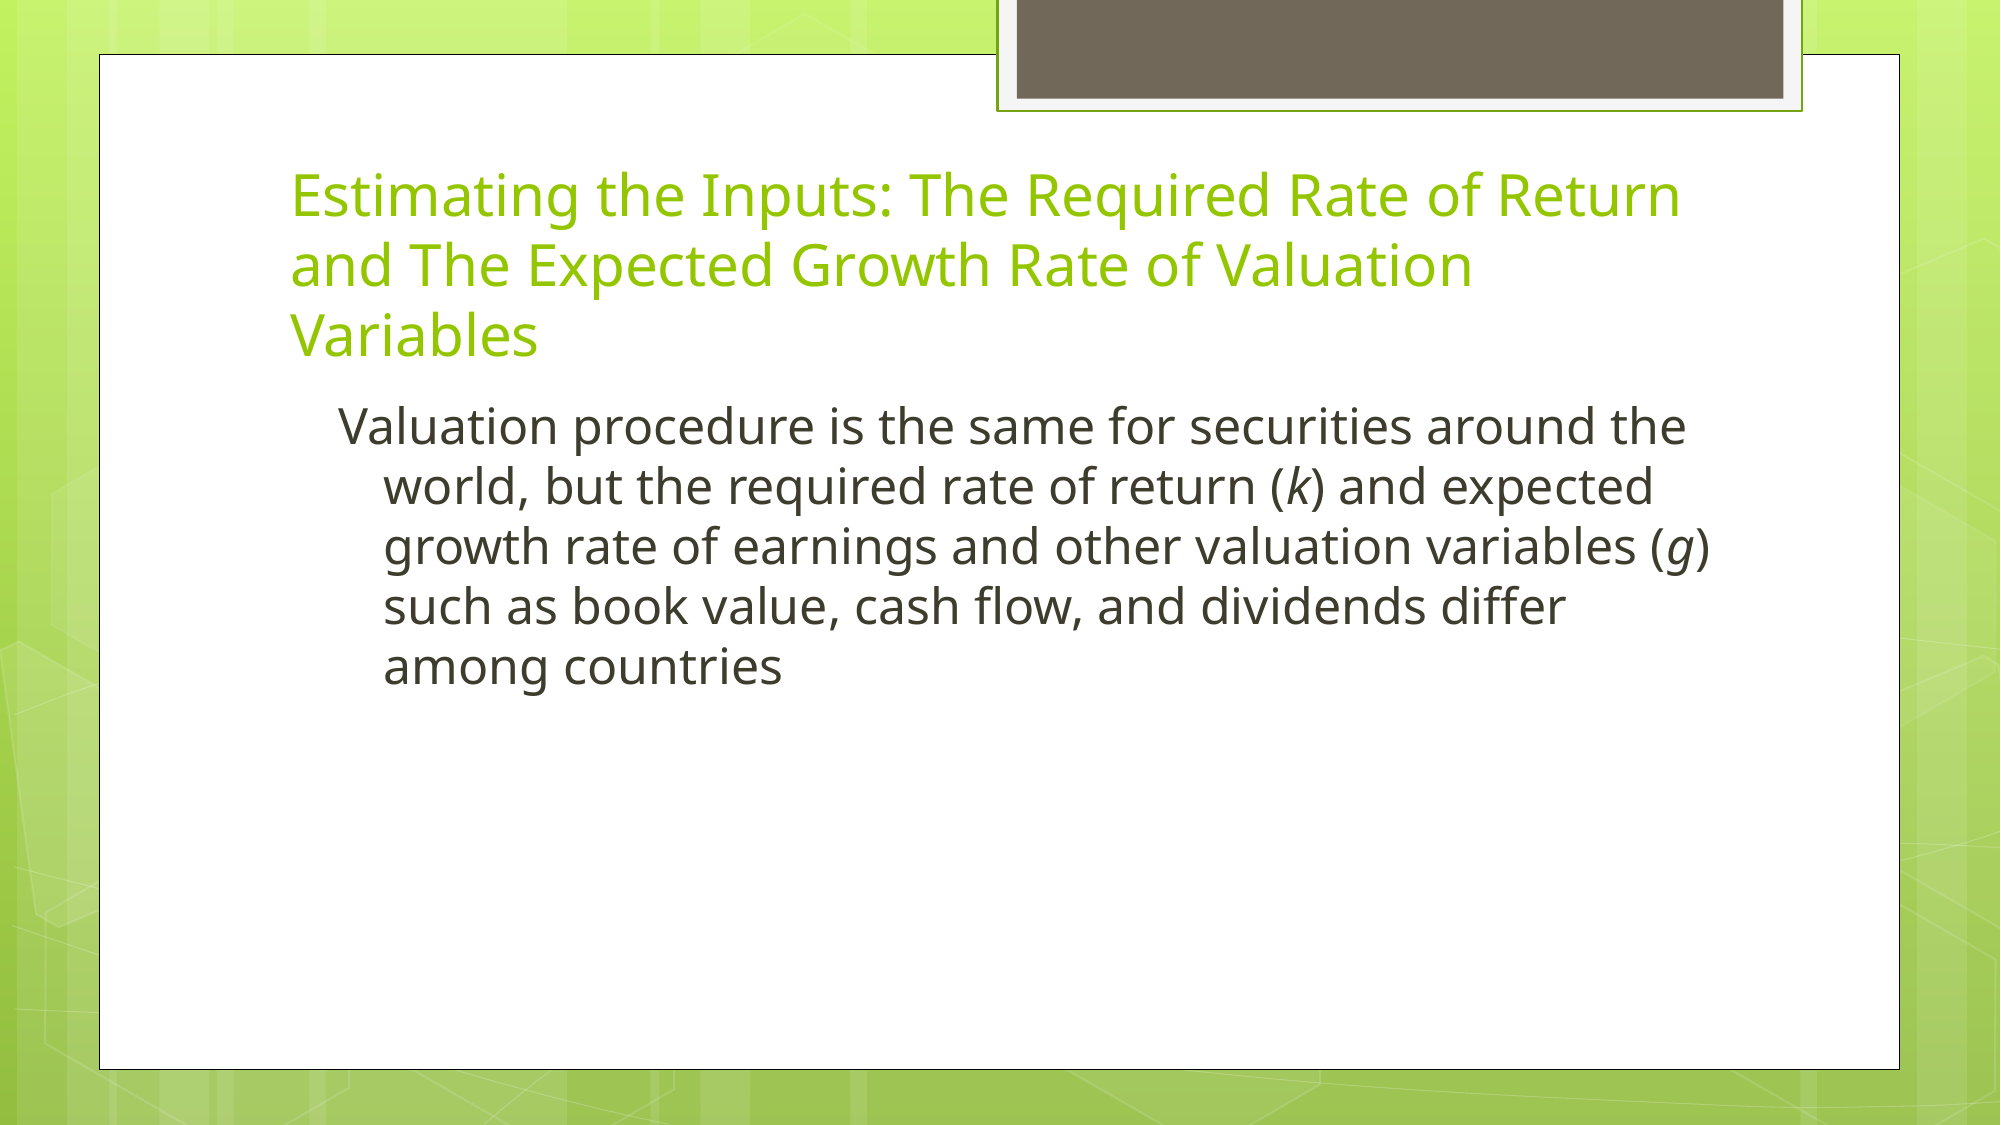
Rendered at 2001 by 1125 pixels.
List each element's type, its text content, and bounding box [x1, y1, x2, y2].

title Estimating the Inputs: The Required Rate of Return and The Expected Growth Rate of Valuation Variables [275, 169, 1725, 376]
list Valuation procedure is the same for securities around the world, but the required rate of return (k) and expected growth rate of earnings and other valuation variables (g) such as book value, cash flow, and dividends differ among countries [312, 387, 1750, 1013]
